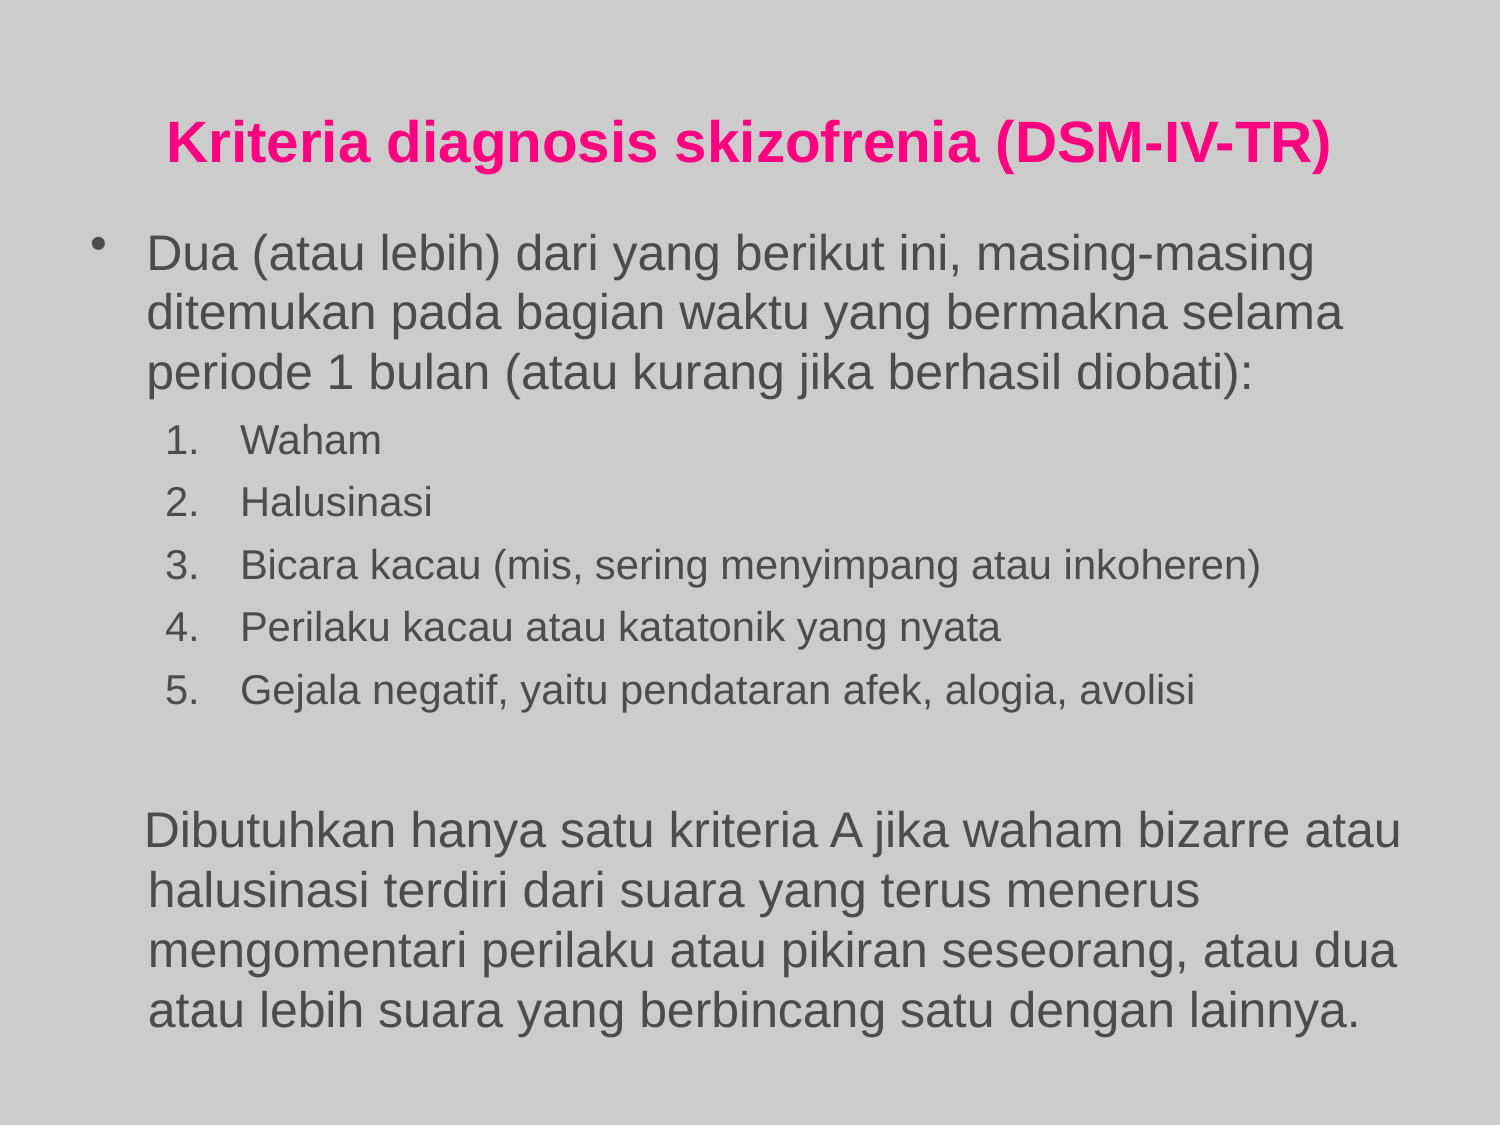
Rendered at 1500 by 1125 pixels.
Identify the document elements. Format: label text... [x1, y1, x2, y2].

list Dua (atau lebih) dari yang berikut ini, masing-masing ditemukan pada bagian waktu yang bermakna selama periode 1 bulan (atau kurang jika berhasil diobati): Waham Halusinasi Bicara kacau (mis, sering menyimpang atau inkoheren) Perilaku kacau atau katatonik yang nyata Gejala negatif, yaitu pendataran afek, alogia, avolisi Dibutuhkan hanya satu kriteria A jika waham bizarre atau halusinasi terdiri dari suara yang terus menerus mengomentari perilaku atau pikiran seseorang, atau dua atau lebih suara yang berbincang satu dengan lainnya. [74, 212, 1426, 1033]
title Kriteria diagnosis skizofrenia (DSM-IV-TR) [74, 44, 1426, 212]
